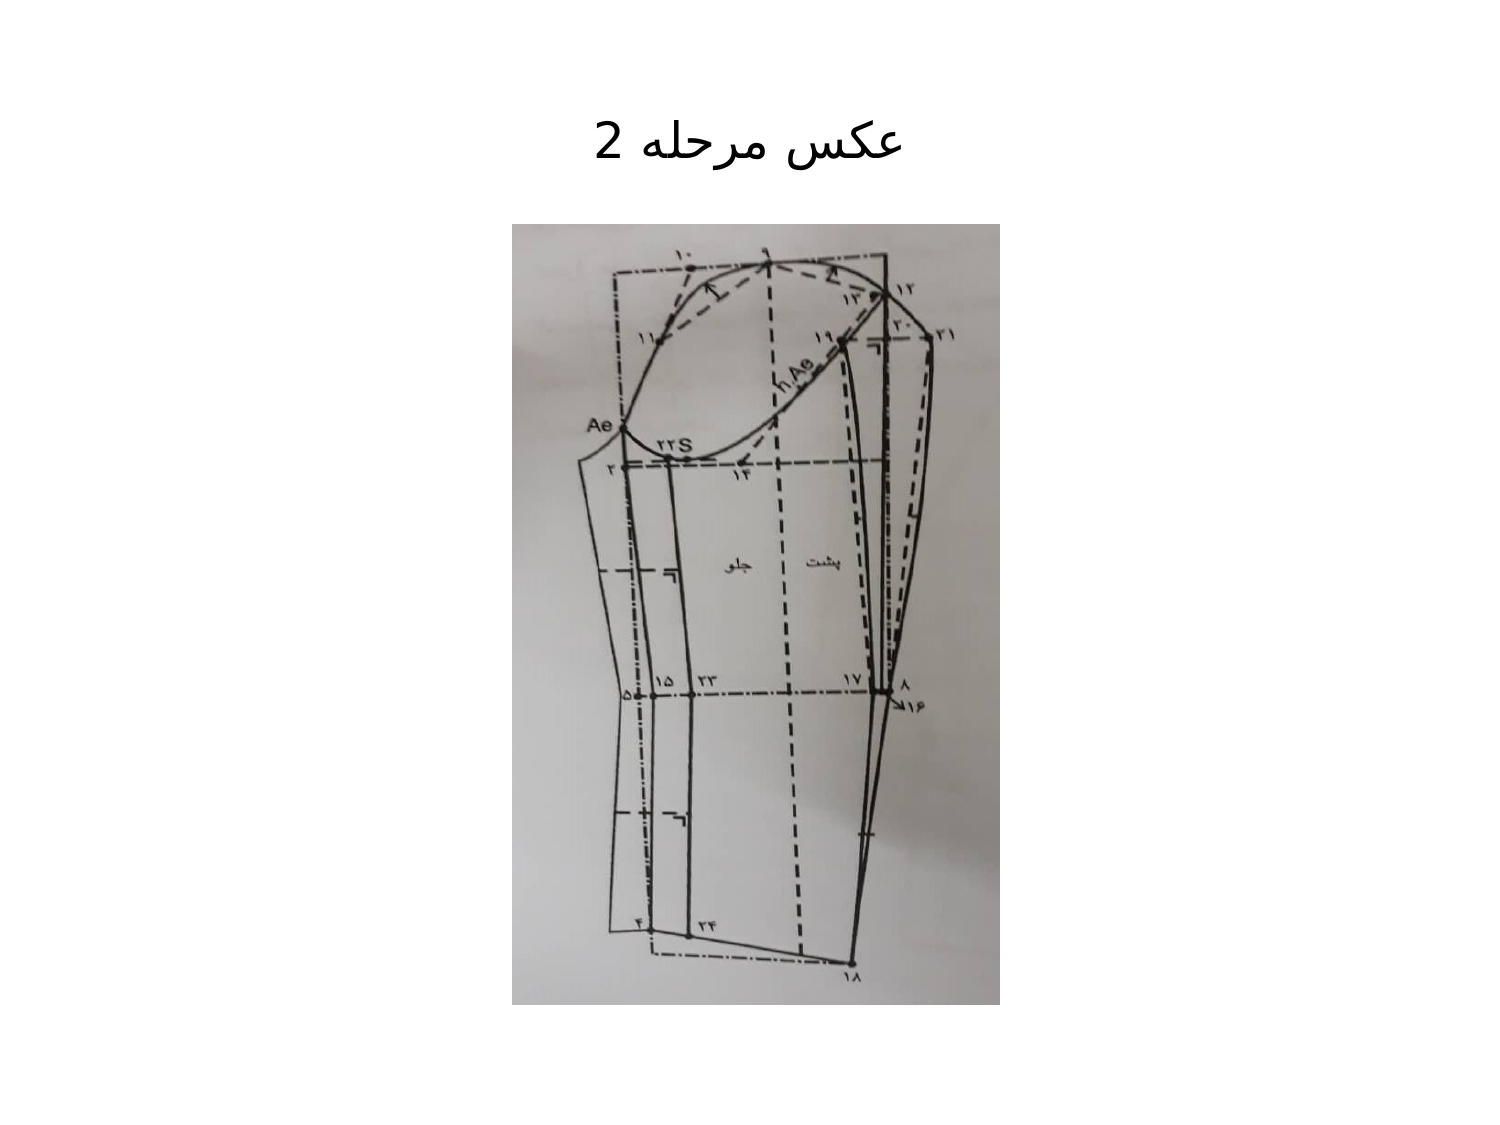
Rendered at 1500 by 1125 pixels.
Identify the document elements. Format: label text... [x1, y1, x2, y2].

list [512, 224, 1001, 1006]
title عکس مرحله 2 [75, 45, 1425, 233]
